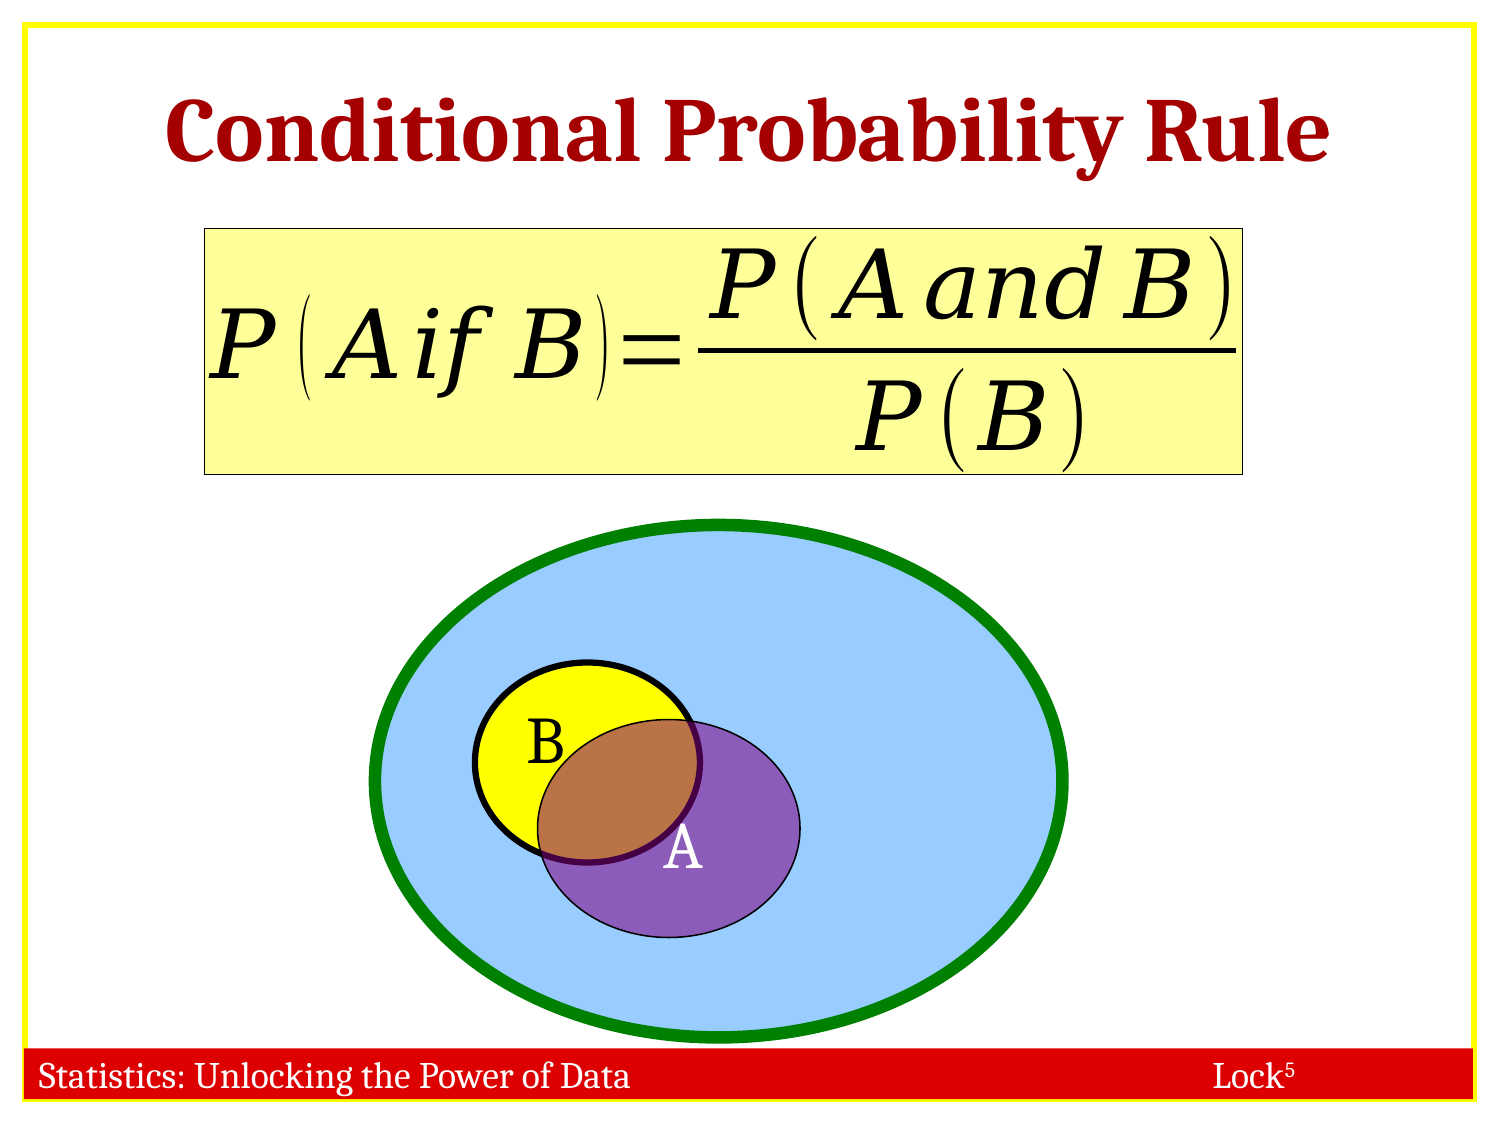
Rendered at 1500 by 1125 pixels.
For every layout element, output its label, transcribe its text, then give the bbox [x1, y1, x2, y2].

text_box [474, 662, 690, 854]
text_box [374, 524, 1063, 1038]
text_box A [648, 804, 799, 869]
text_box B [512, 698, 663, 763]
text_box Conditional Probability Rule [81, 62, 1419, 263]
text_box [537, 719, 797, 938]
